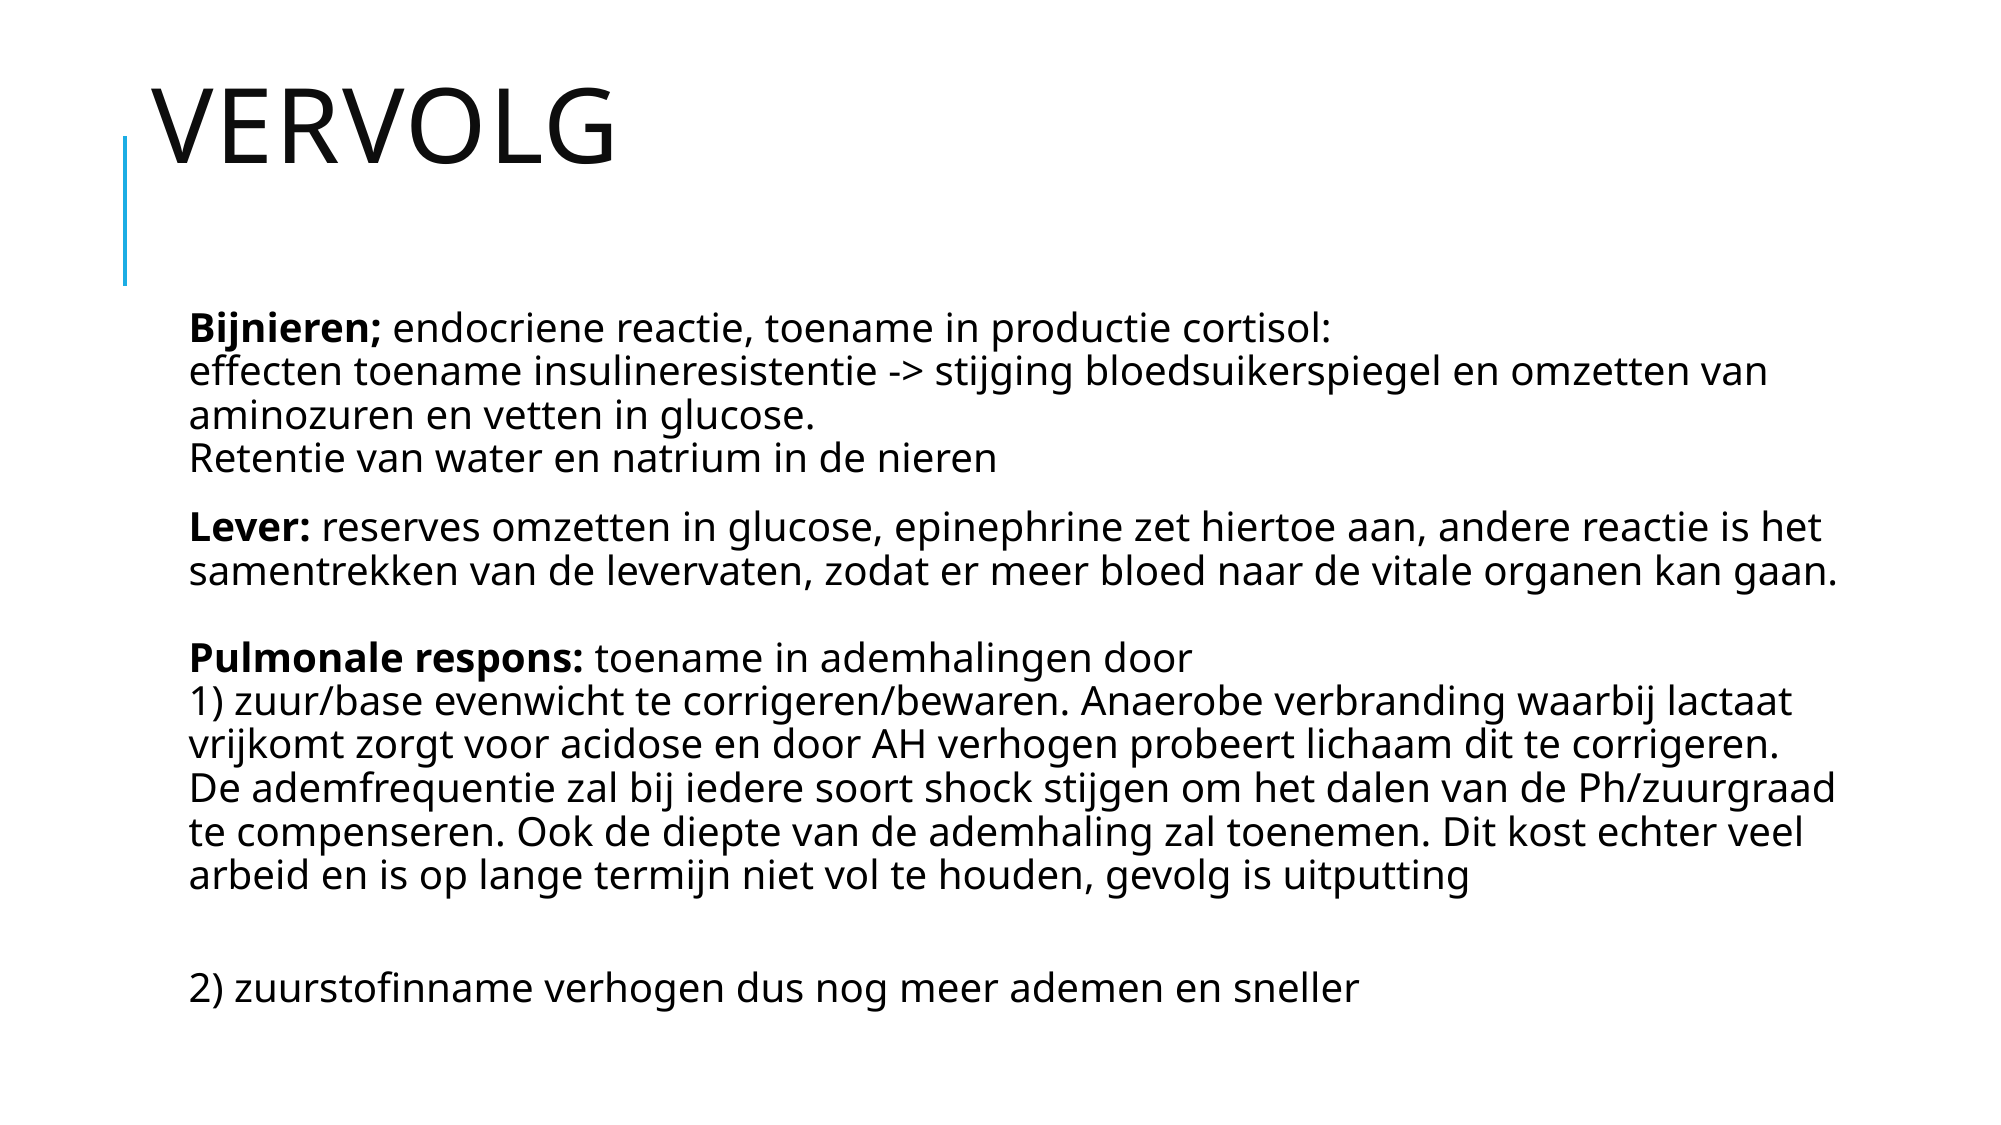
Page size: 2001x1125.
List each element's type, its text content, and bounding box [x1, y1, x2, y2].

title vervolg [135, 50, 1731, 217]
list Bijnieren; endocriene reactie, toename in productie cortisol: effecten toename insulineresistentie -> stijging bloedsuikerspiegel en omzetten van aminozuren en vetten in glucose. Retentie van water en natrium in de nieren Lever: reserves omzetten in glucose, epinephrine zet hiertoe aan, andere reactie is het samentrekken van de levervaten, zodat er meer bloed naar de vitale organen kan gaan. Pulmonale respons: toename in ademhalingen door 1) zuur/base evenwicht te corrigeren/bewaren. Anaerobe verbranding waarbij lactaat vrijkomt zorgt voor acidose en door AH verhogen probeert lichaam dit te corrigeren. De ademfrequentie zal bij iedere soort shock stijgen om het dalen van de Ph/zuurgraad te compenseren. Ook de diepte van de ademhaling zal toenemen. Dit kost echter veel arbeid en is op lange termijn niet vol te houden, gevolg is uitputting 2) zuurstofinname verhogen dus nog meer ademen en sneller [168, 299, 1872, 1035]
